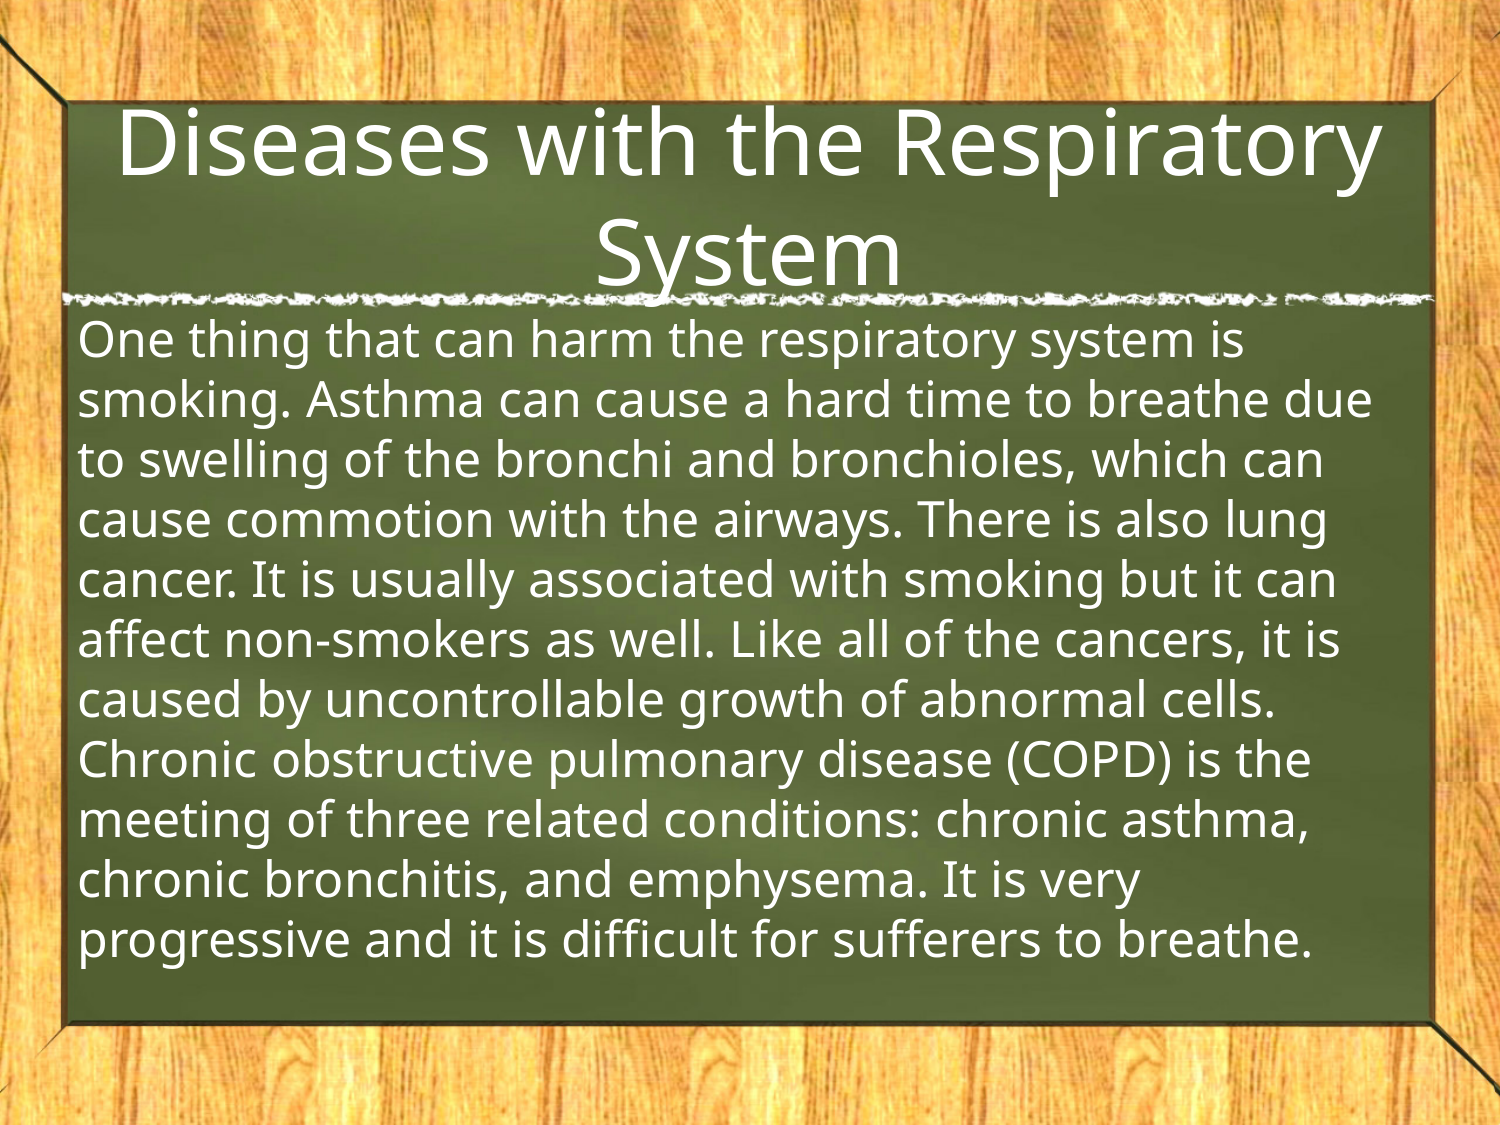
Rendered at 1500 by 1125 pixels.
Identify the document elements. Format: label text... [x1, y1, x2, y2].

list One thing that can harm the respiratory system is smoking. Asthma can cause a hard time to breathe due to swelling of the bronchi and bronchioles, which can cause commotion with the airways. There is also lung cancer. It is usually associated with smoking but it can affect non-smokers as well. Like all of the cancers, it is caused by uncontrollable growth of abnormal cells. Chronic obstructive pulmonary disease (COPD) is the meeting of three related conditions: chronic asthma, chronic bronchitis, and emphysema. It is very progressive and it is difficult for sufferers to breathe. [62, 299, 1438, 1013]
title Diseases with the Respiratory System [62, 112, 1438, 276]
picture [0, 0, 1500, 1125]
